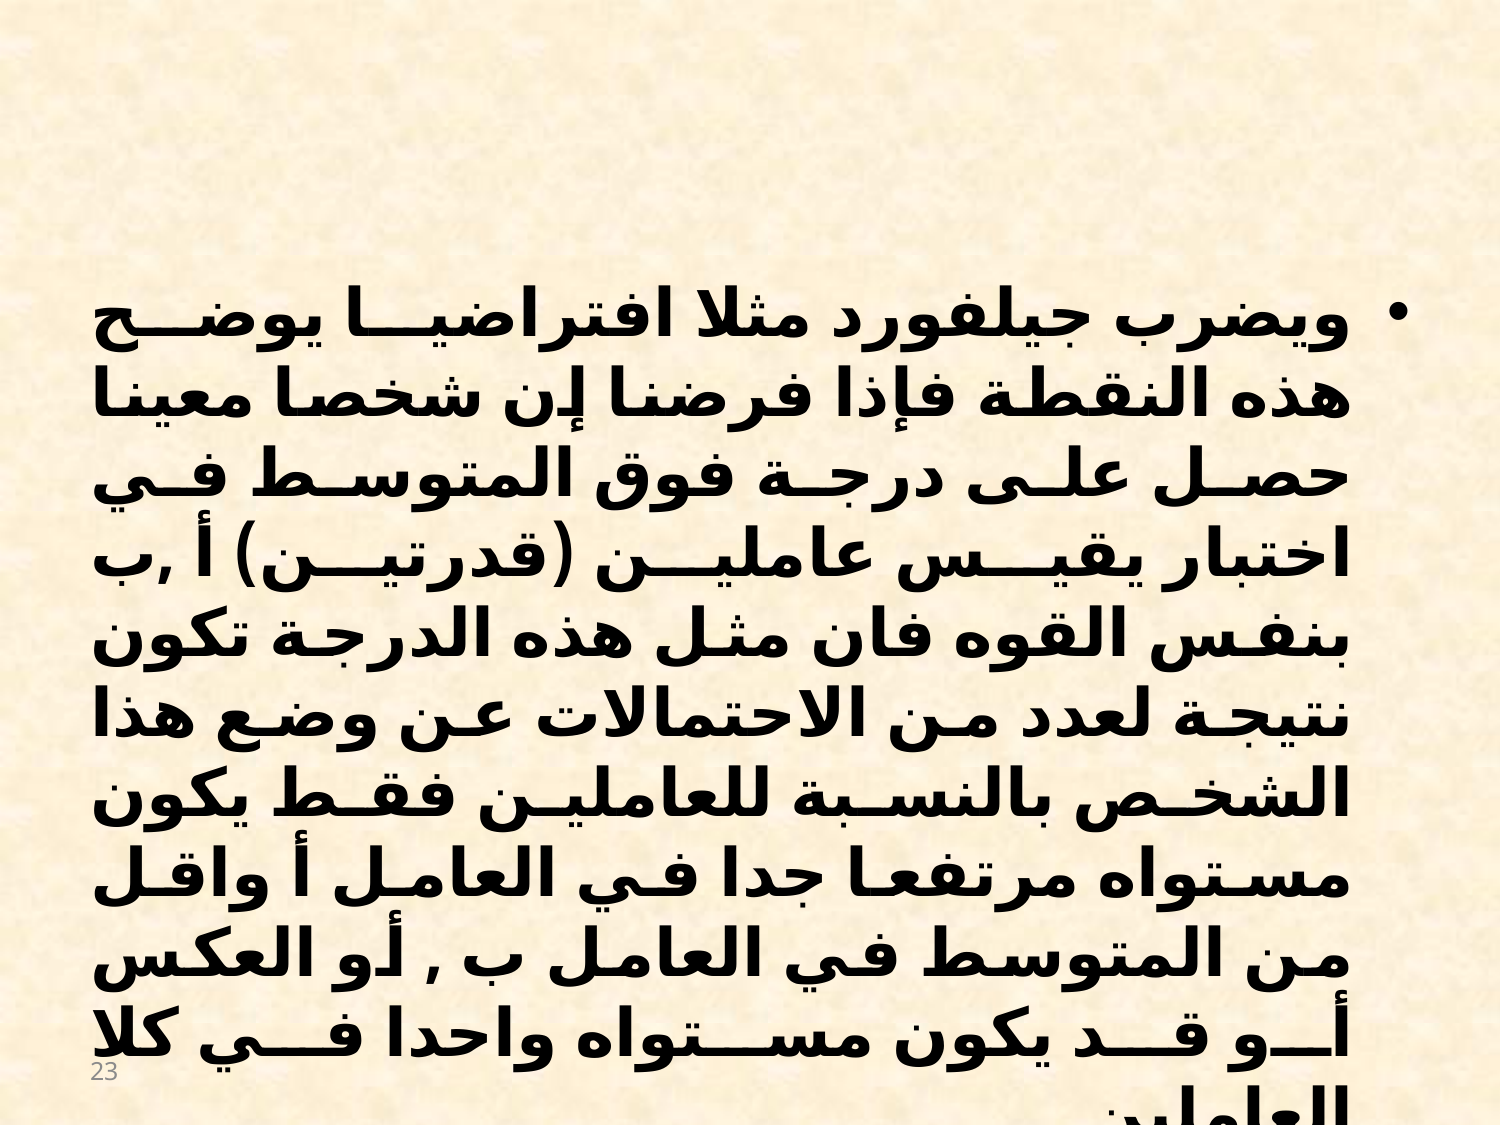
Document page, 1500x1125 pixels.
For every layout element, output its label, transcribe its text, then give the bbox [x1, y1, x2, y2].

picture [0, 0, 1500, 1125]
list ويضرب جيلفورد مثلا افتراضيا يوضح هذه النقطة فإذا فرضنا إن شخصا معينا حصل على درجة فوق المتوسط في اختبار يقيس عاملين (قدرتين) أ ,ب بنفس القوه فان مثل هذه الدرجة تكون نتيجة لعدد من الاحتمالات عن وضع هذا الشخص بالنسبة للعاملين فقط يكون مستواه مرتفعا جدا في العامل أ واقل من المتوسط في العامل ب , أو العكس أو قد يكون مستواه واحدا في كلا العاملين. [75, 262, 1425, 1005]
slide_number 23 [75, 1042, 425, 1103]
